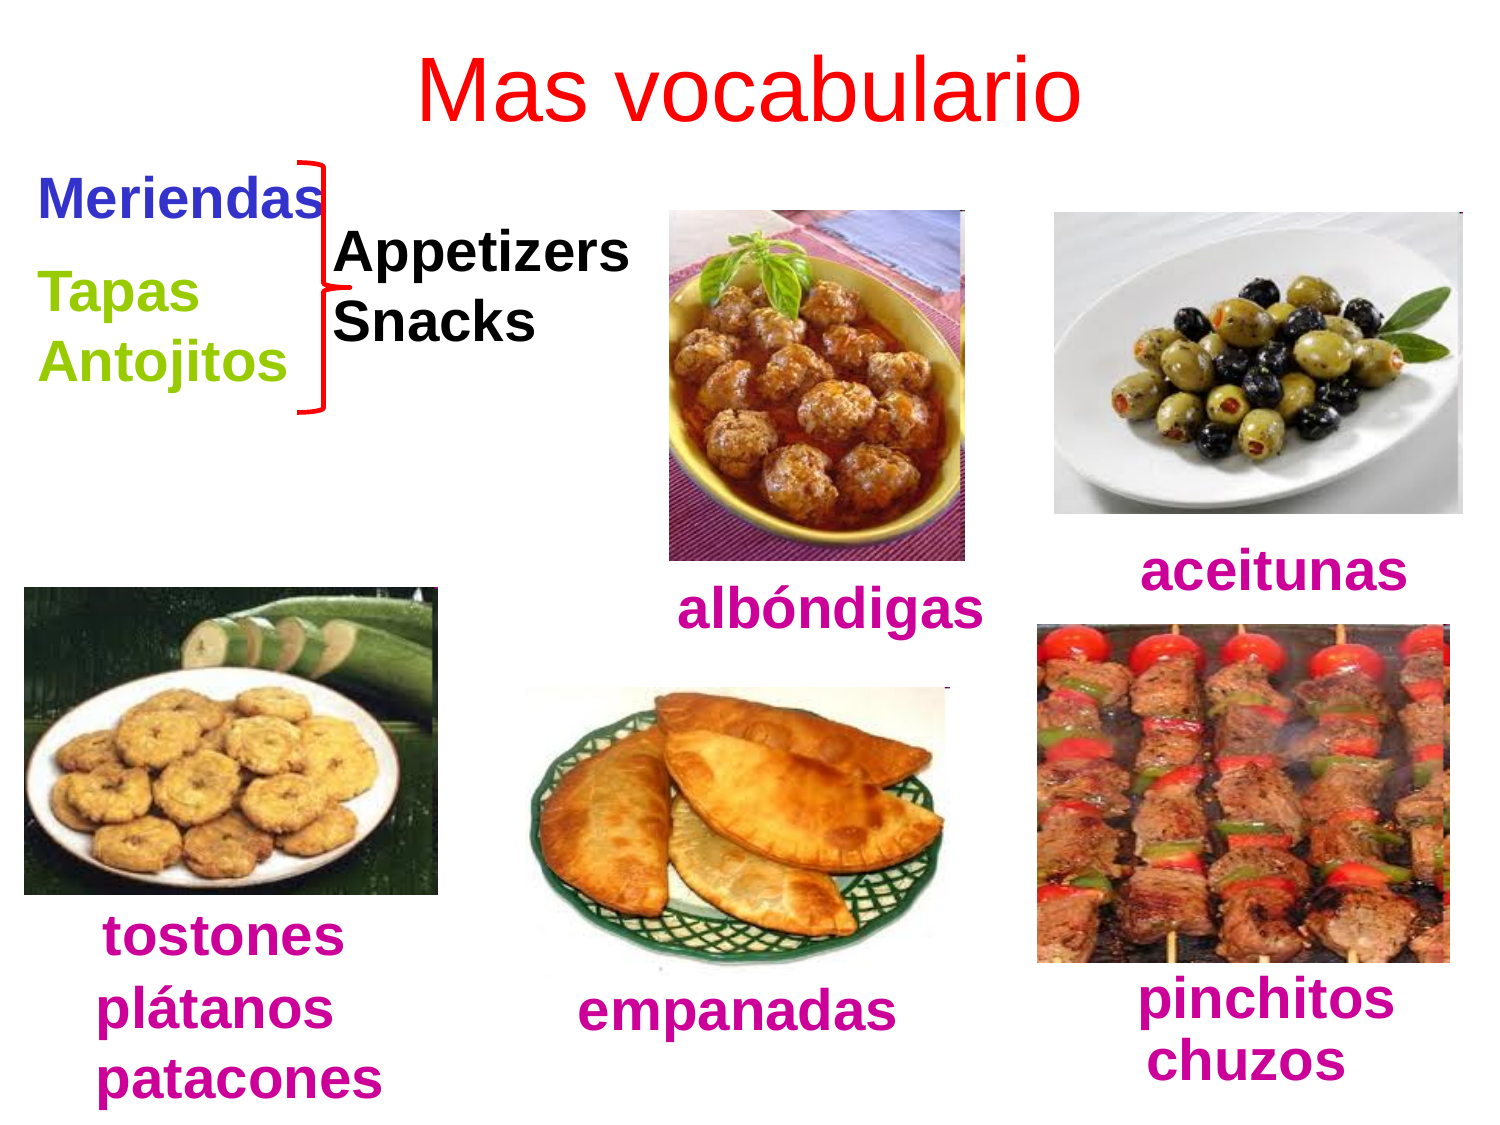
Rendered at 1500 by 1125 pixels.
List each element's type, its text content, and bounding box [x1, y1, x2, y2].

text_box chuzos [1131, 1014, 1362, 1100]
text_box pinchitos [1122, 972, 1412, 1038]
picture [24, 587, 438, 895]
title Mas vocabulario [75, 12, 1425, 158]
text_box Appetizers Snacks [318, 205, 646, 361]
picture [1037, 624, 1451, 963]
text_box Tapas Antojitos [22, 246, 297, 401]
text_box Meriendas [22, 152, 357, 238]
text_box plátanos patacones [81, 962, 400, 1118]
text_box aceitunas [1125, 525, 1425, 610]
text_box albóndigas [663, 562, 1001, 648]
picture [669, 209, 965, 561]
text_box tostones [88, 903, 361, 962]
text_box [297, 161, 325, 414]
text_box empanadas [563, 986, 914, 1050]
picture [1054, 212, 1463, 515]
picture [524, 687, 951, 977]
